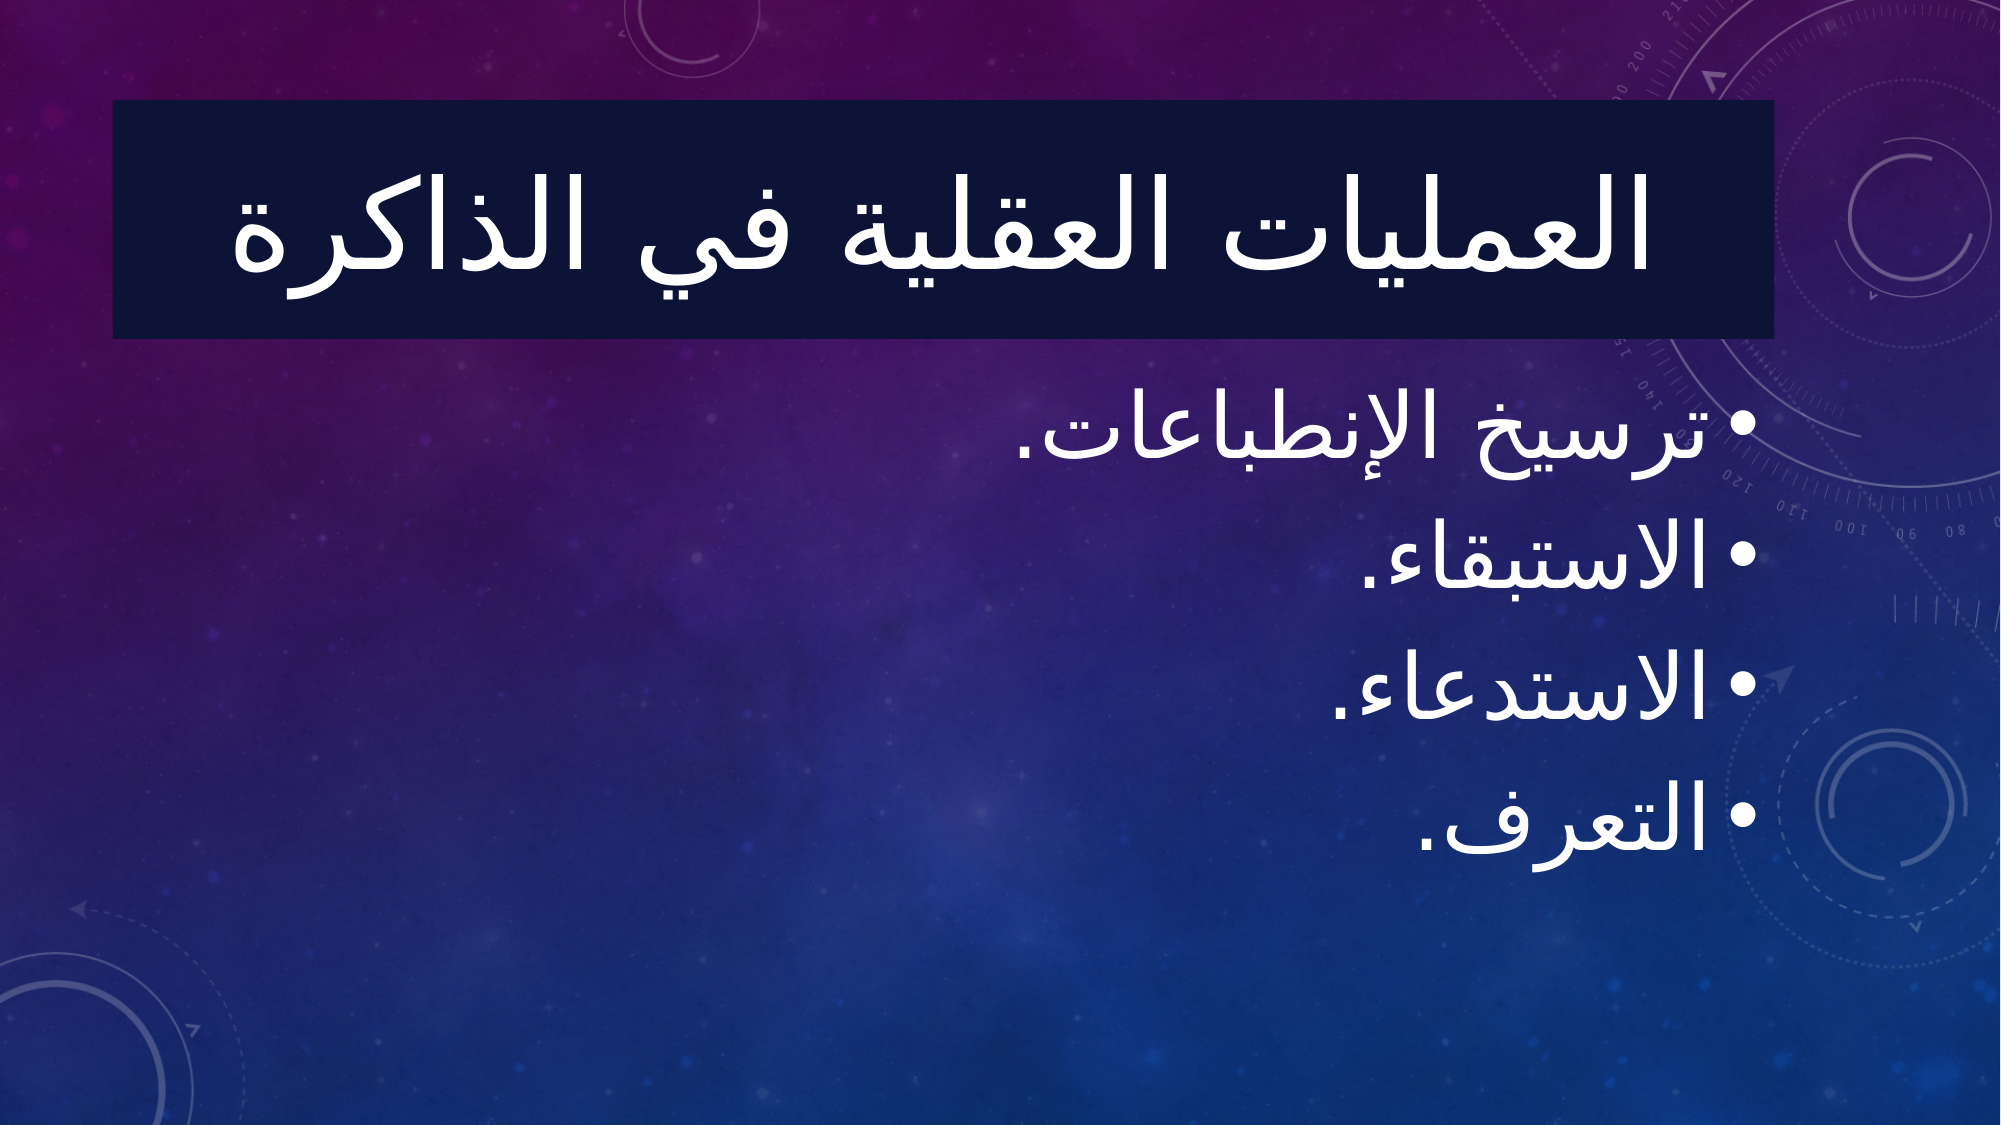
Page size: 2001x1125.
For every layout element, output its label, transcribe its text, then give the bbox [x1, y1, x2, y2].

picture [0, 0, 2001, 1125]
title العمليات العقلية في الذاكرة [112, 99, 1775, 339]
list ترسيخ الإنطباعات. الاستبقاء. الاستدعاء. التعرف. [112, 351, 1775, 950]
